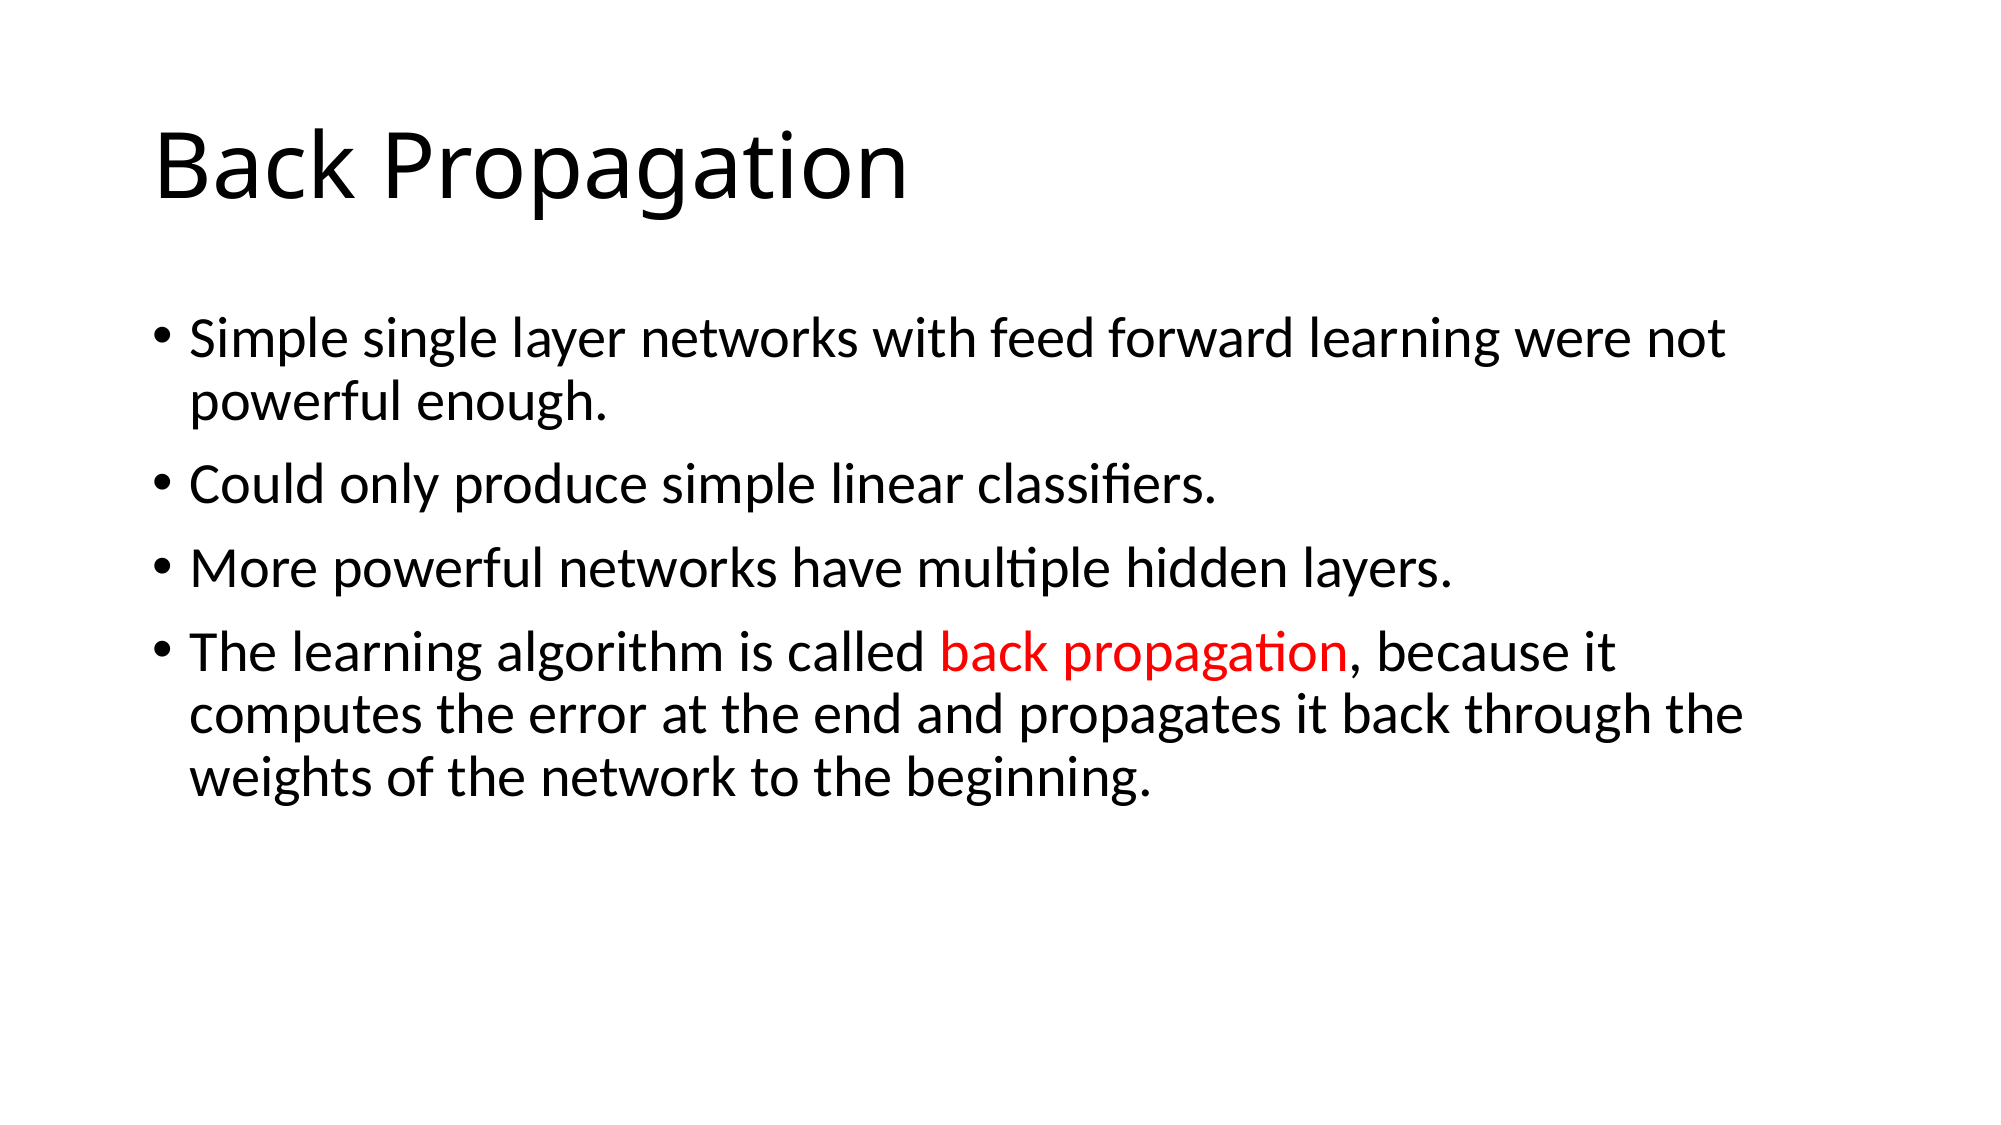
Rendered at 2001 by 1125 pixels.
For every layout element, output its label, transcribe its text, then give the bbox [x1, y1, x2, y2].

list Simple single layer networks with feed forward learning were not powerful enough. Could only produce simple linear classifiers. More powerful networks have multiple hidden layers. The learning algorithm is called back propagation, because it computes the error at the end and propagates it back through the weights of the network to the beginning. [137, 299, 1863, 1014]
title Back Propagation [137, 59, 1863, 278]
